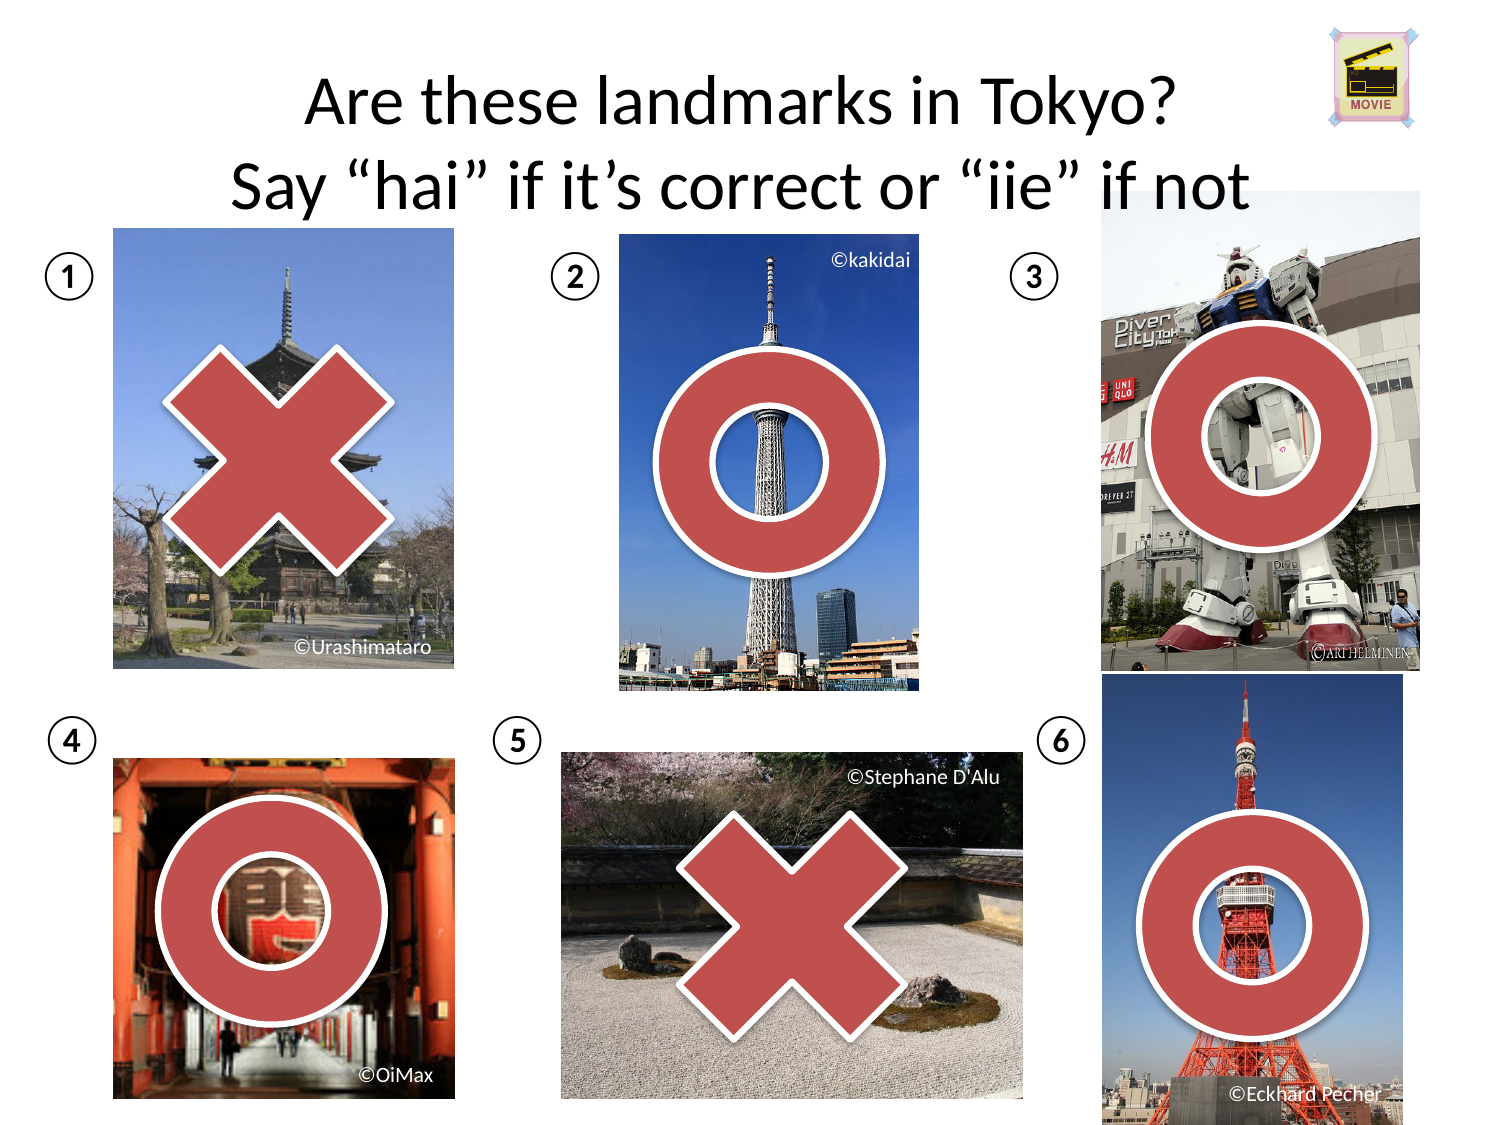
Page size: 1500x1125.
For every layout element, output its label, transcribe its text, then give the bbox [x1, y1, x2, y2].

picture [1101, 191, 1420, 671]
title Are these landmarks in Tokyo? Say “hai” if it’s correct or “iie” if not [75, 45, 1425, 233]
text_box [113, 228, 454, 669]
text_box ② [528, 235, 616, 310]
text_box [113, 757, 455, 1099]
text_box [619, 233, 919, 691]
picture [1327, 26, 1420, 130]
text_box ④ [25, 699, 122, 775]
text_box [560, 752, 1024, 1099]
text_box ⑤ [469, 699, 566, 775]
text_box ③ [986, 235, 1083, 310]
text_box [1102, 674, 1404, 1125]
text_box ⑥ [1014, 699, 1097, 775]
text_box ① [21, 235, 108, 310]
